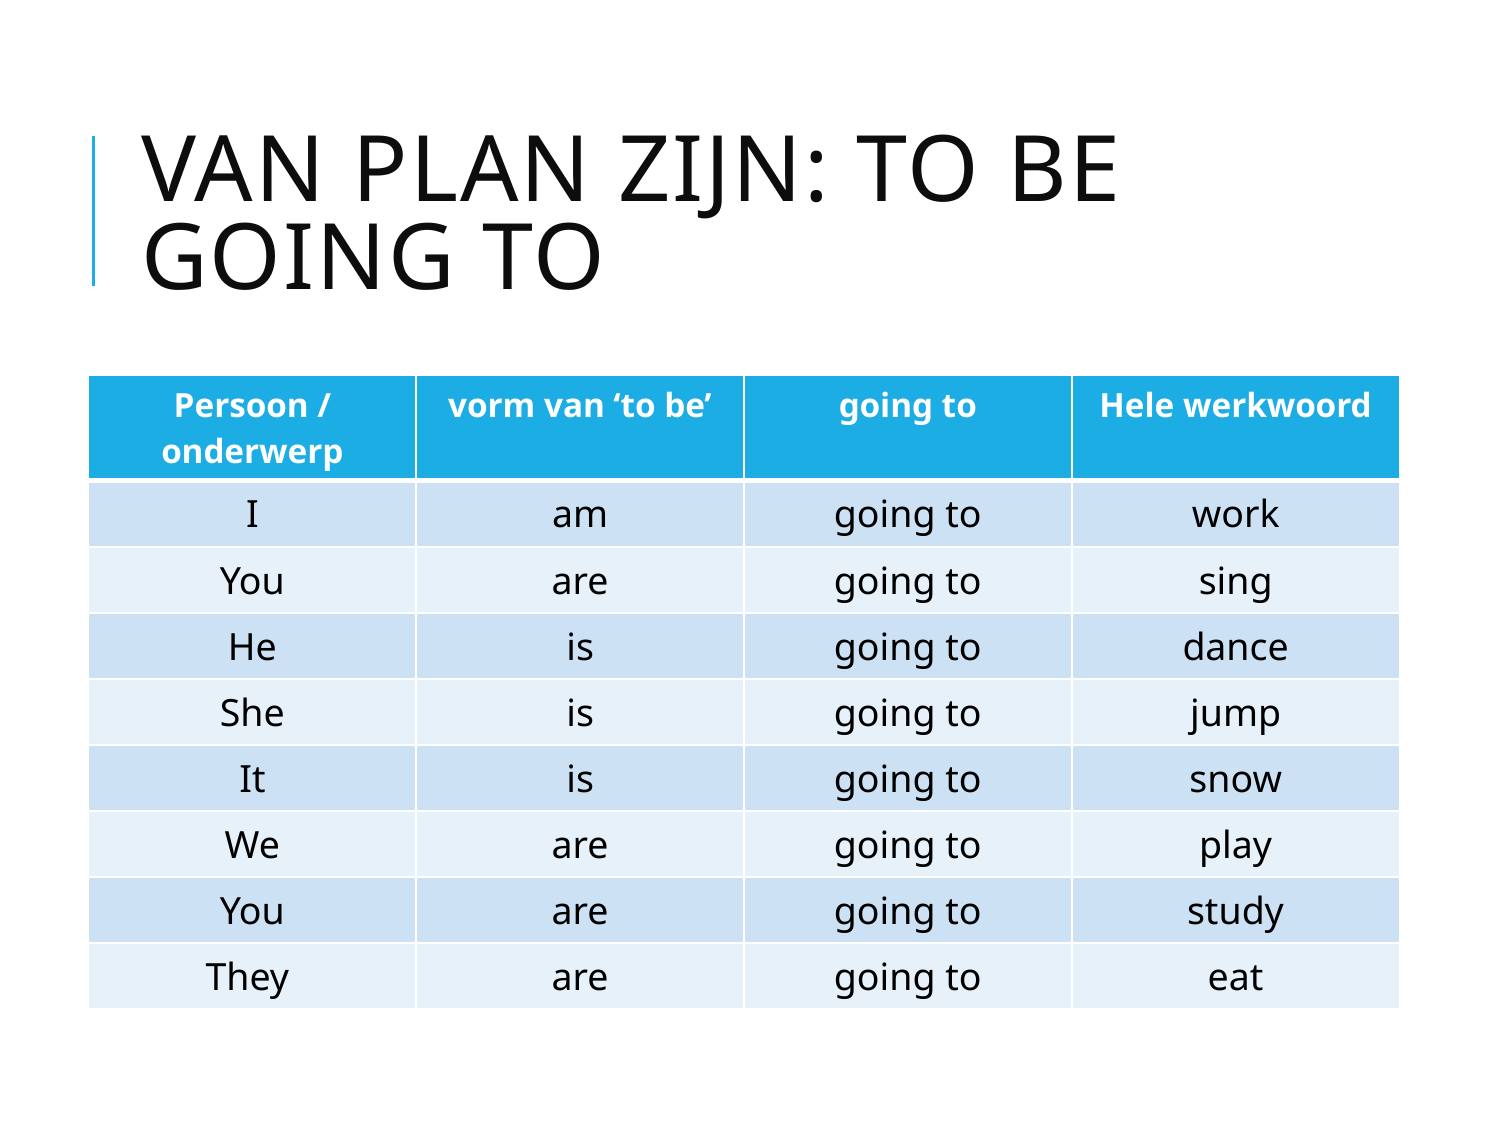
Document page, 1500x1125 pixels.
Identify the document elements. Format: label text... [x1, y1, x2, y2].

title Van plan zijn: to be going to [126, 96, 1322, 342]
table_cell going to [745, 614, 1071, 678]
table_cell jump [1073, 680, 1399, 744]
table_cell She [89, 680, 415, 744]
table_header going to [745, 376, 1071, 478]
table_cell are [417, 812, 743, 876]
table_cell going to [745, 812, 1071, 876]
table_cell are [417, 548, 743, 612]
table_cell are [417, 944, 743, 1008]
table_cell going to [745, 878, 1071, 942]
table_cell study [1073, 878, 1399, 942]
table_cell We [89, 812, 415, 876]
table_cell snow [1073, 746, 1399, 810]
table_cell It [89, 746, 415, 810]
table_cell You [89, 878, 415, 942]
table_cell going to [745, 944, 1071, 1008]
table_header Persoon / onderwerp [89, 376, 415, 478]
table_cell eat [1073, 944, 1399, 1008]
table_cell work [1073, 483, 1399, 546]
table_cell going to [745, 483, 1071, 546]
table_cell play [1073, 812, 1399, 876]
table_cell going to [745, 680, 1071, 744]
table_cell He [89, 614, 415, 678]
table_cell going to [745, 746, 1071, 810]
table_cell You [89, 548, 415, 612]
table_cell is [417, 614, 743, 678]
table_cell is [417, 746, 743, 810]
table_cell dance [1073, 614, 1399, 678]
table_cell They [89, 944, 415, 1008]
table_header vorm van ‘to be’ [417, 376, 743, 478]
table_header Hele werkwoord [1073, 376, 1399, 478]
table_cell sing [1073, 548, 1399, 612]
table_cell I [89, 483, 415, 546]
table_cell are [417, 878, 743, 942]
table_cell am [417, 483, 743, 546]
table_cell is [417, 680, 743, 744]
table_cell going to [745, 548, 1071, 612]
